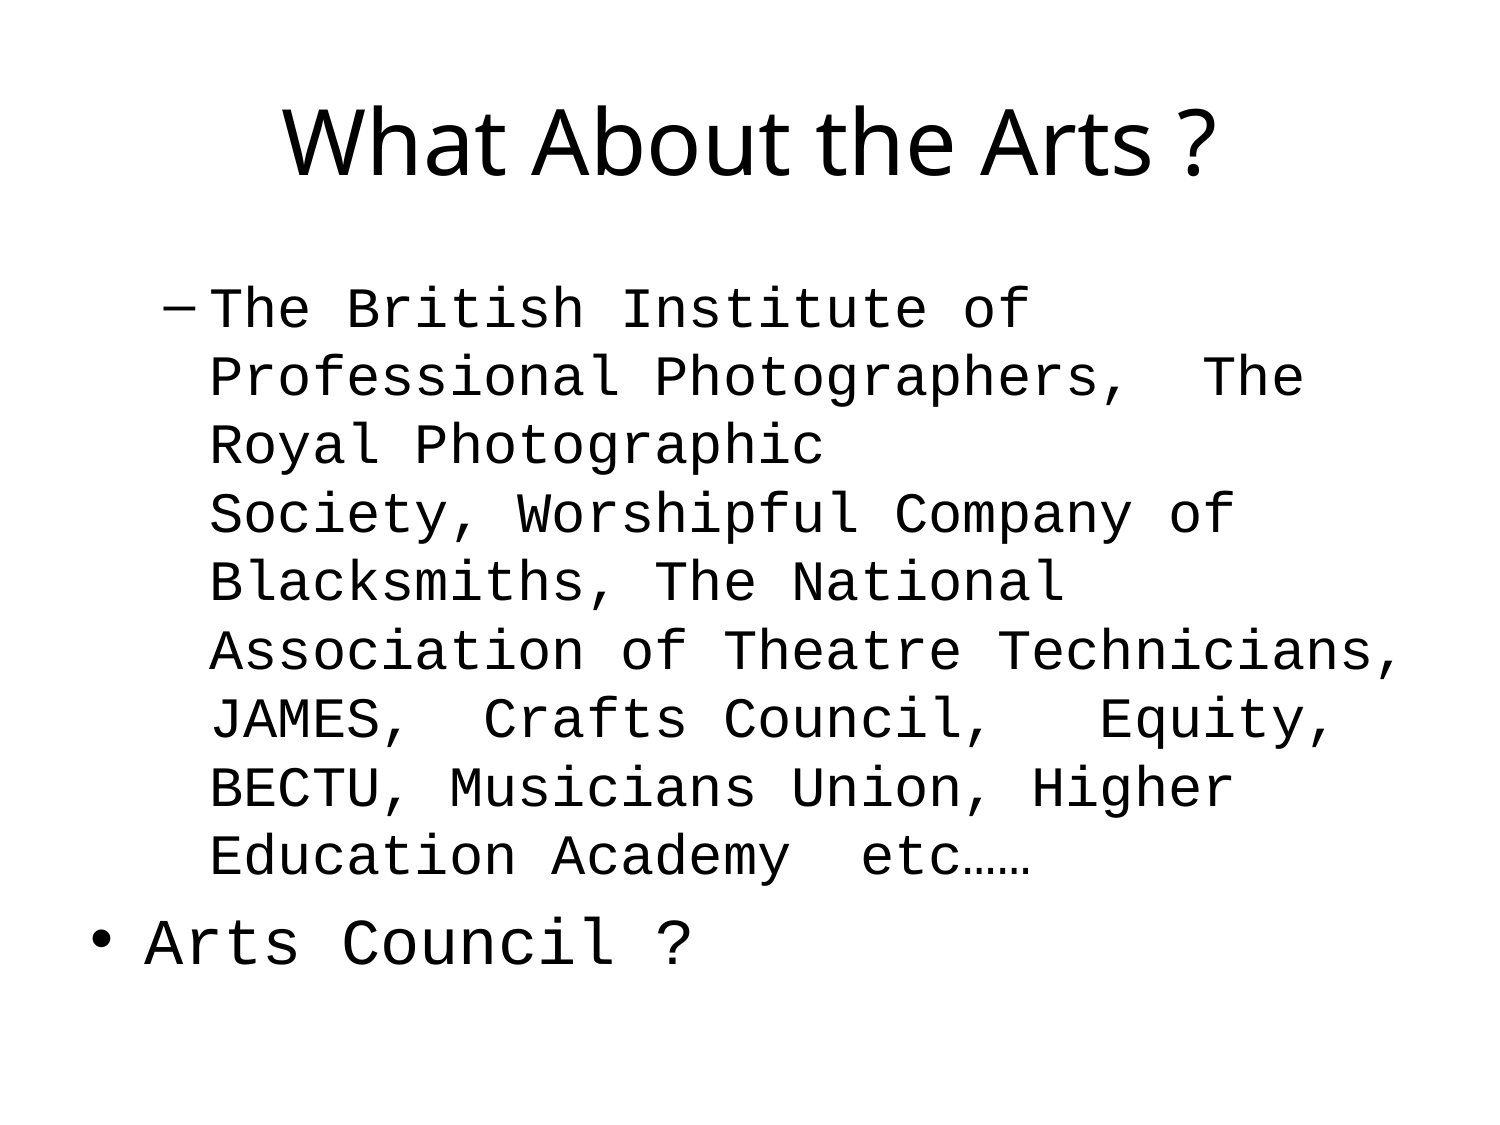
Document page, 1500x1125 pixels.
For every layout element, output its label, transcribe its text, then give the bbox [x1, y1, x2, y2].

list The British Institute of Professional Photographers, The Royal Photographic Society, Worshipful Company of Blacksmiths, The National Association of Theatre Technicians, JAMES, Crafts Council, Equity, BECTU, Musicians Union, Higher Education Academy etc…… Arts Council ? [75, 262, 1425, 1005]
title What About the Arts ? [75, 45, 1425, 233]
